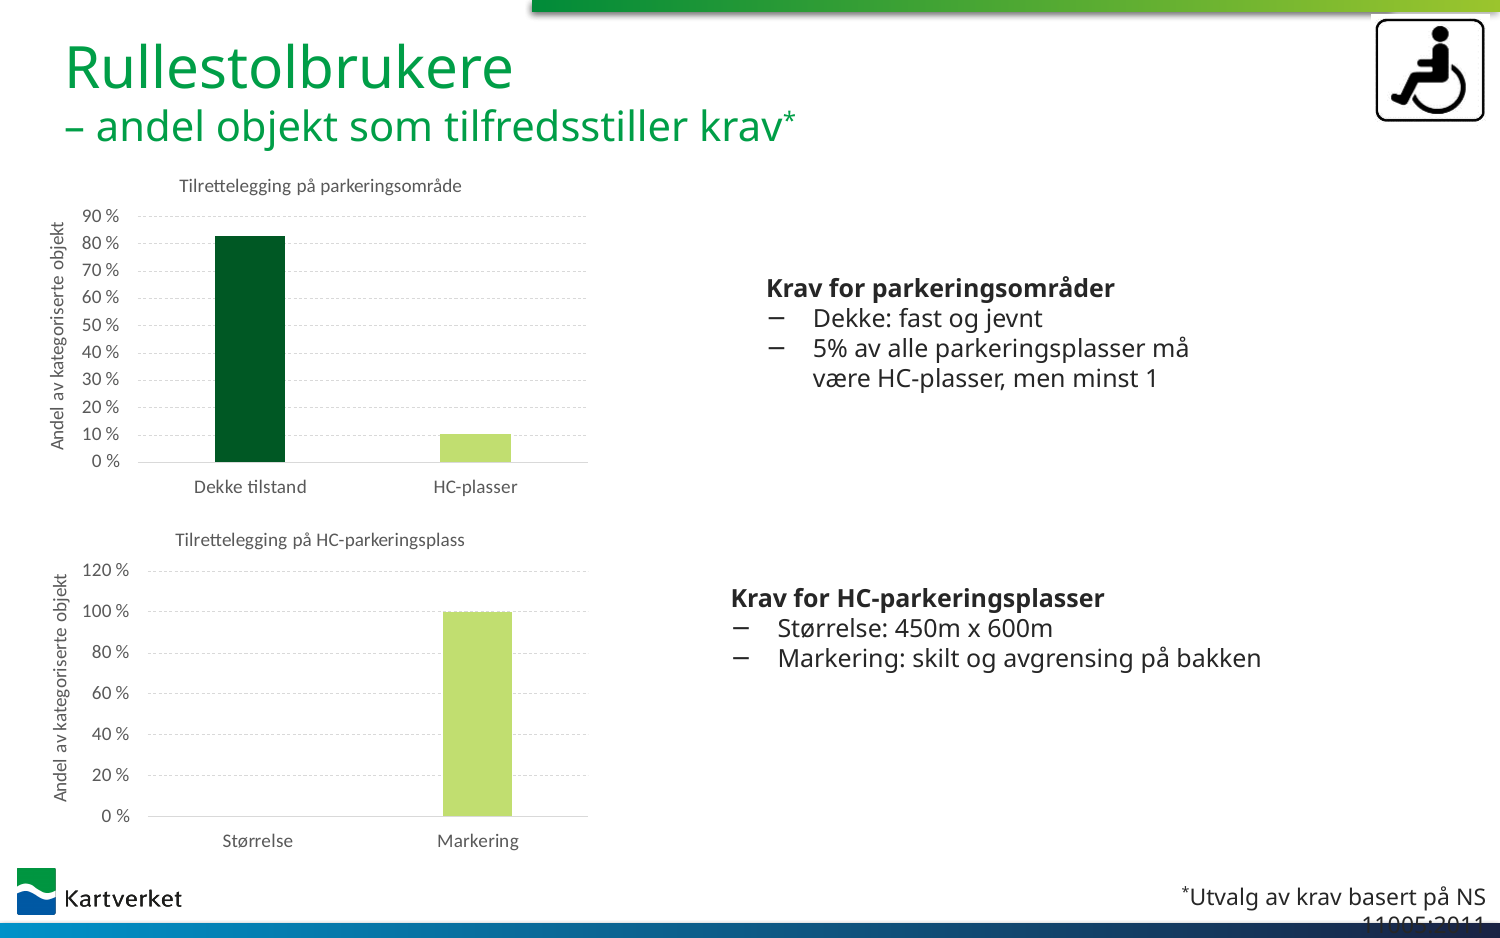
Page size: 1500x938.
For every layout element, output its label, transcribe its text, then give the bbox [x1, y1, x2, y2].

text_box Krav for parkeringsområder Dekke: fast og jevnt 5% av alle parkeringsplasser må være HC-plasser, men minst 1 [751, 264, 1232, 400]
picture [1371, 13, 1491, 127]
text_box Rullestolbrukere – andel objekt som tilfredsstiller krav* [49, 23, 1431, 158]
picture [41, 520, 599, 859]
text_box Krav for HC-parkeringsplasser Størrelse: 450m x 600m Markering: skilt og avgrensing på bakken [715, 574, 1278, 680]
text_box *Utvalg av krav basert på NS 11005:2011 [1068, 873, 1500, 938]
picture [41, 166, 599, 505]
